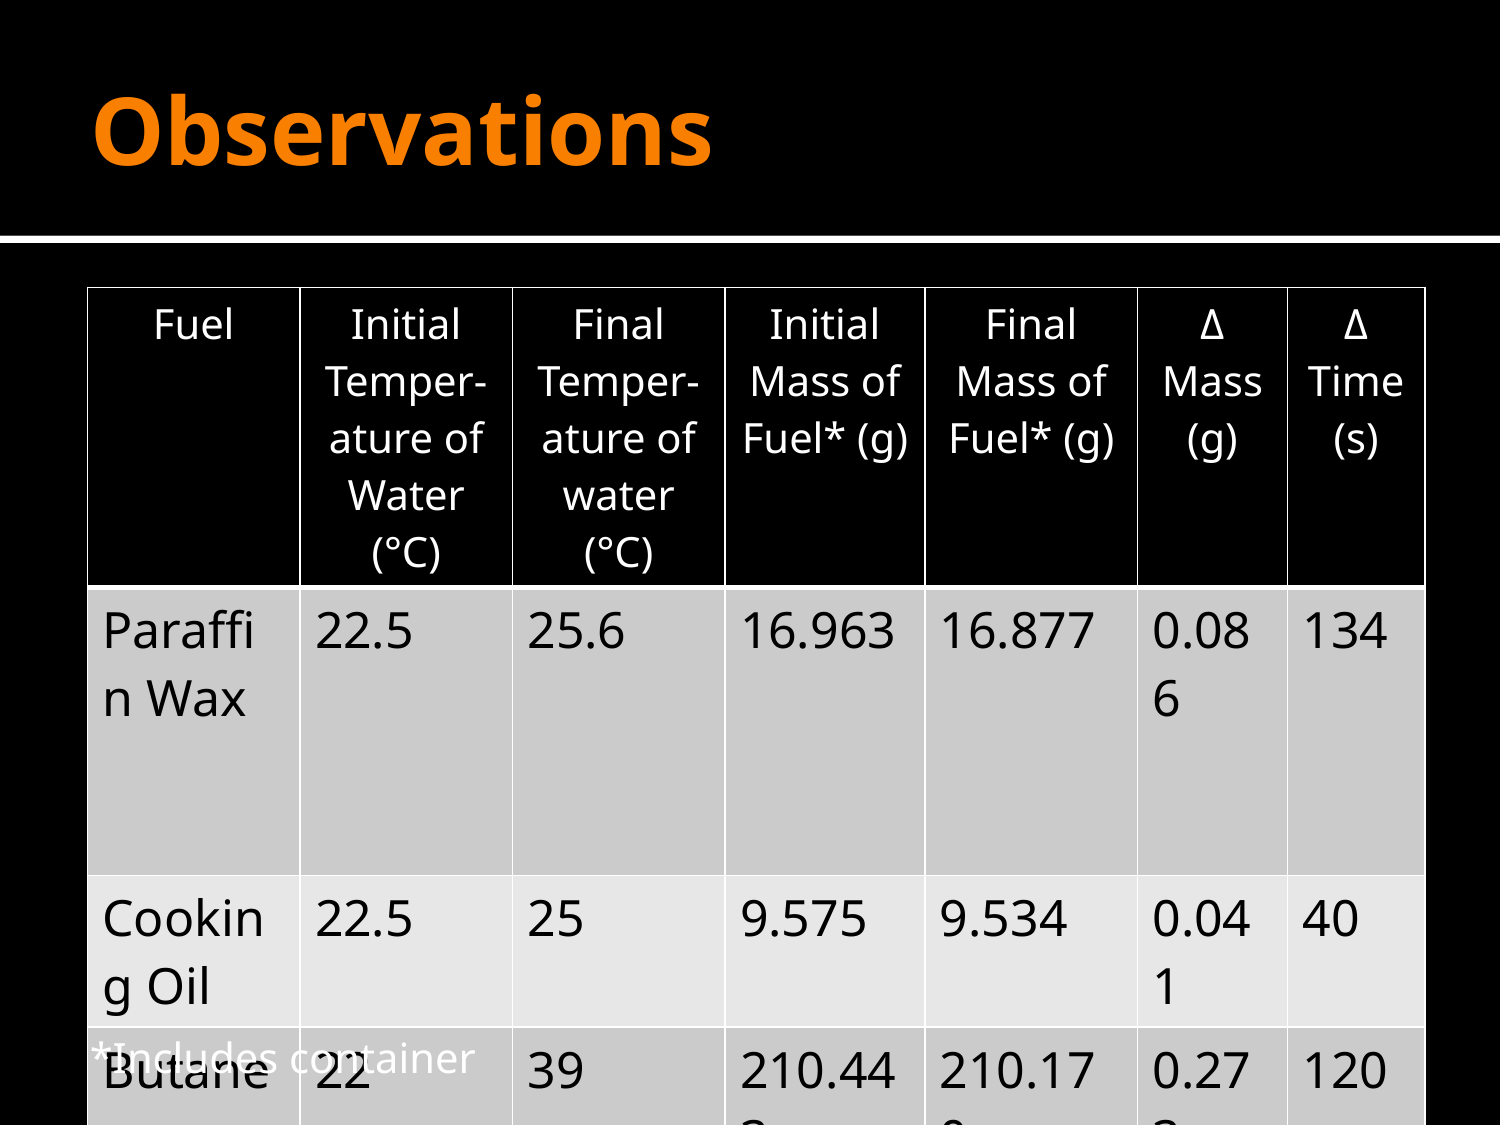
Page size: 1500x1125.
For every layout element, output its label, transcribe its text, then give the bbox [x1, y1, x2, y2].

table_header Δ Mass (g) [1138, 288, 1287, 585]
table_cell 16.963 [726, 590, 924, 875]
table_cell Cooking Oil [88, 876, 299, 1024]
table_cell 25.6 [513, 590, 724, 875]
table_cell 0.086 [1138, 590, 1287, 875]
table_header Δ Time (s) [1288, 288, 1424, 585]
table_cell 0.273 [1138, 1028, 1287, 1125]
table_cell 22.5 [301, 876, 512, 1024]
table_header Initial Temper- ature of Water (°C) [301, 288, 512, 585]
table_cell 39 [538, 1028, 724, 1125]
table_cell 22.5 [301, 590, 512, 875]
table_cell 9.575 [726, 876, 924, 1026]
table_cell 120 [1288, 1028, 1424, 1125]
table_cell 25 [513, 876, 724, 1026]
table_cell Paraffin Wax [88, 590, 299, 875]
table_header Initial Mass of Fuel* (g) [726, 288, 924, 585]
table_header Final Temper-ature of water (°C) [513, 288, 724, 585]
table_cell 40 [1288, 876, 1424, 1026]
table_cell 210.170 [926, 1028, 1137, 1125]
title Observations [75, 25, 1425, 231]
table_cell 16.877 [926, 590, 1137, 875]
table_header Final Mass of Fuel* (g) [926, 288, 1137, 585]
text_box *Includes container [74, 1024, 538, 1125]
table_cell 210.443 [726, 1028, 924, 1125]
table_cell 134 [1288, 590, 1424, 875]
table_cell 0.041 [1138, 876, 1287, 1026]
table_cell 9.534 [926, 876, 1137, 1026]
table_header Fuel [88, 288, 299, 585]
